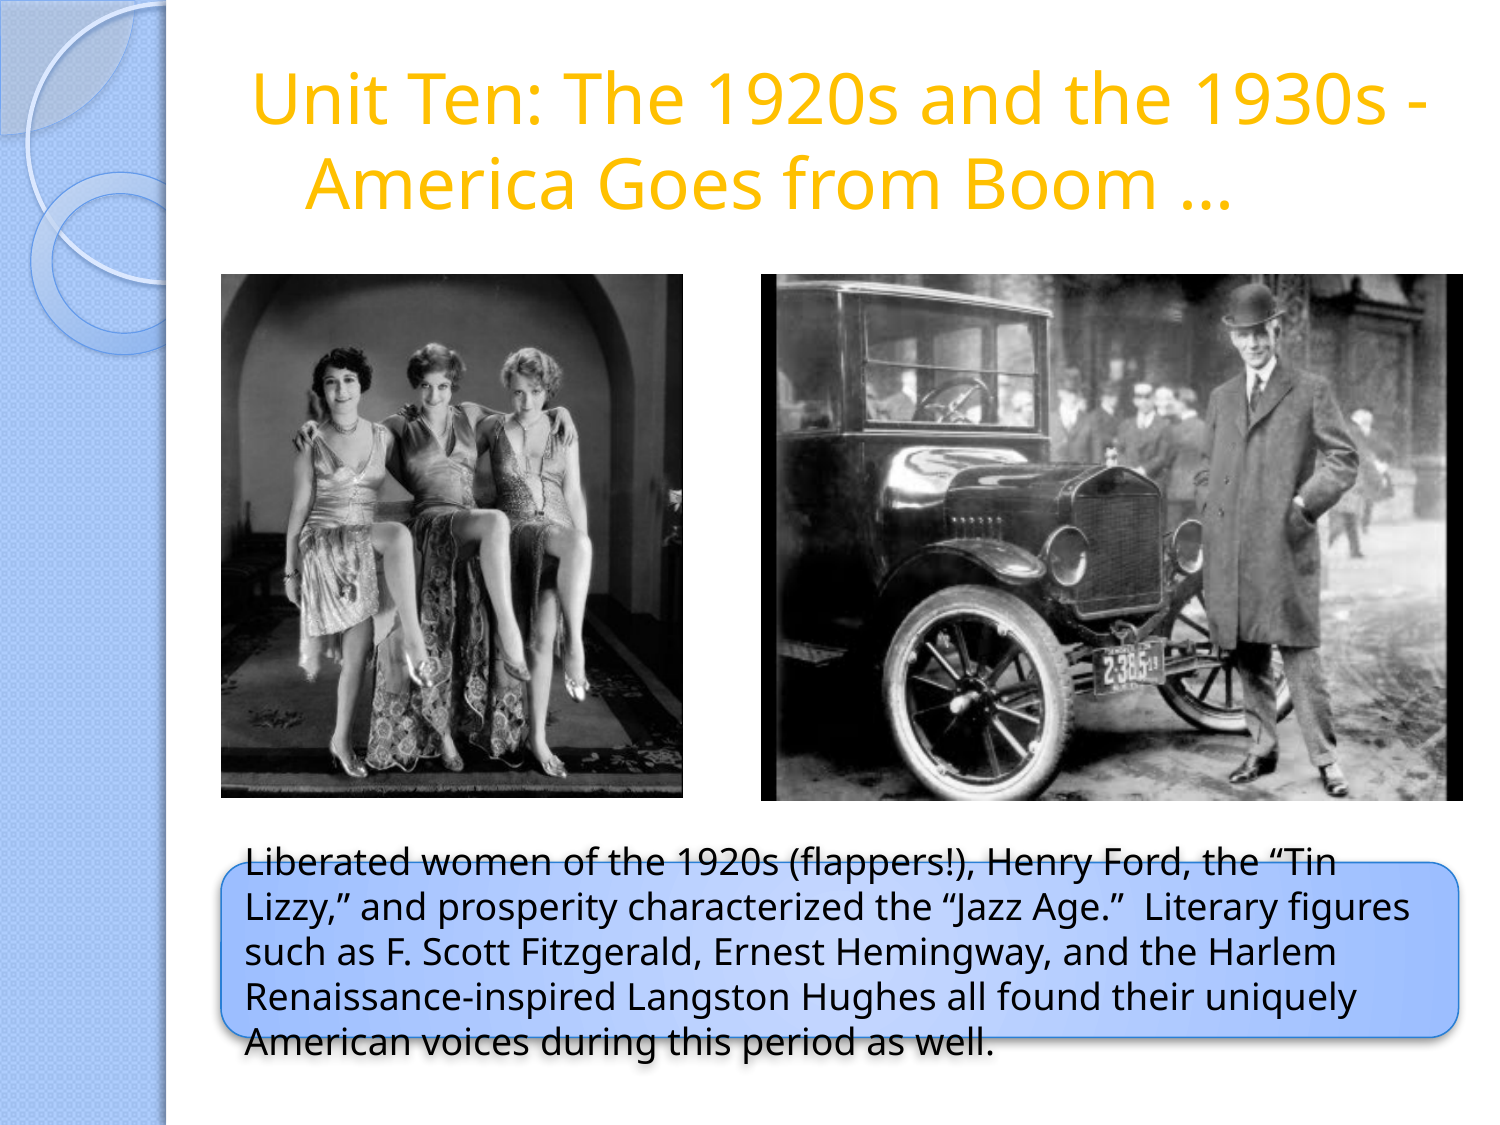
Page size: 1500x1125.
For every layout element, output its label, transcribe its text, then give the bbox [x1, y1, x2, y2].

text_box Liberated women of the 1920s (flappers!), Henry Ford, the “Tin Lizzy,” and prosperity characterized the “Jazz Age.” Literary figures such as F. Scott Fitzgerald, Ernest Hemingway, and the Harlem Renaissance-inspired Langston Hughes all found their uniquely American voices during this period as well. [220, 861, 1460, 1039]
title Unit Ten: The 1920s and the 1930s - America Goes from Boom … [235, 45, 1466, 233]
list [221, 274, 683, 798]
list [760, 274, 1463, 802]
